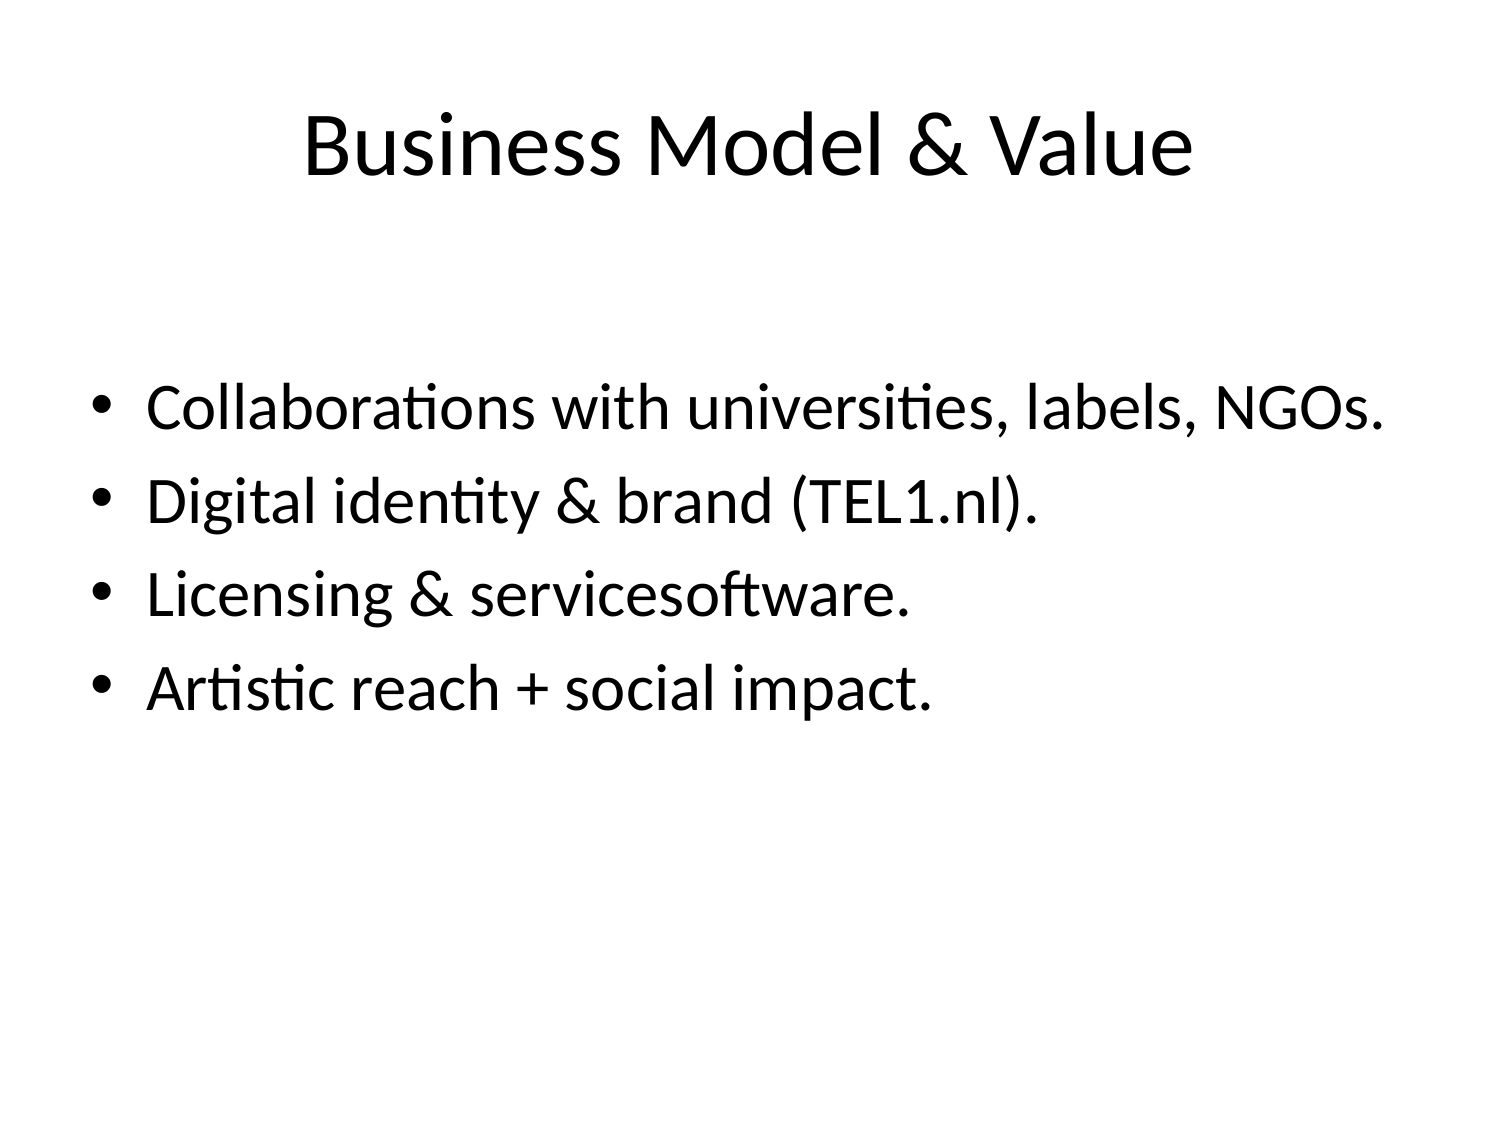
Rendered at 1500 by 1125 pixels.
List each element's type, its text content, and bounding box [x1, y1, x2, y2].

list Collaborations with universities, labels, NGOs. Digital identity & brand (TEL1.nl). Licensing & servicesoftware. Artistic reach + social impact. [75, 262, 1425, 1005]
title Business Model & Value [75, 45, 1425, 233]
